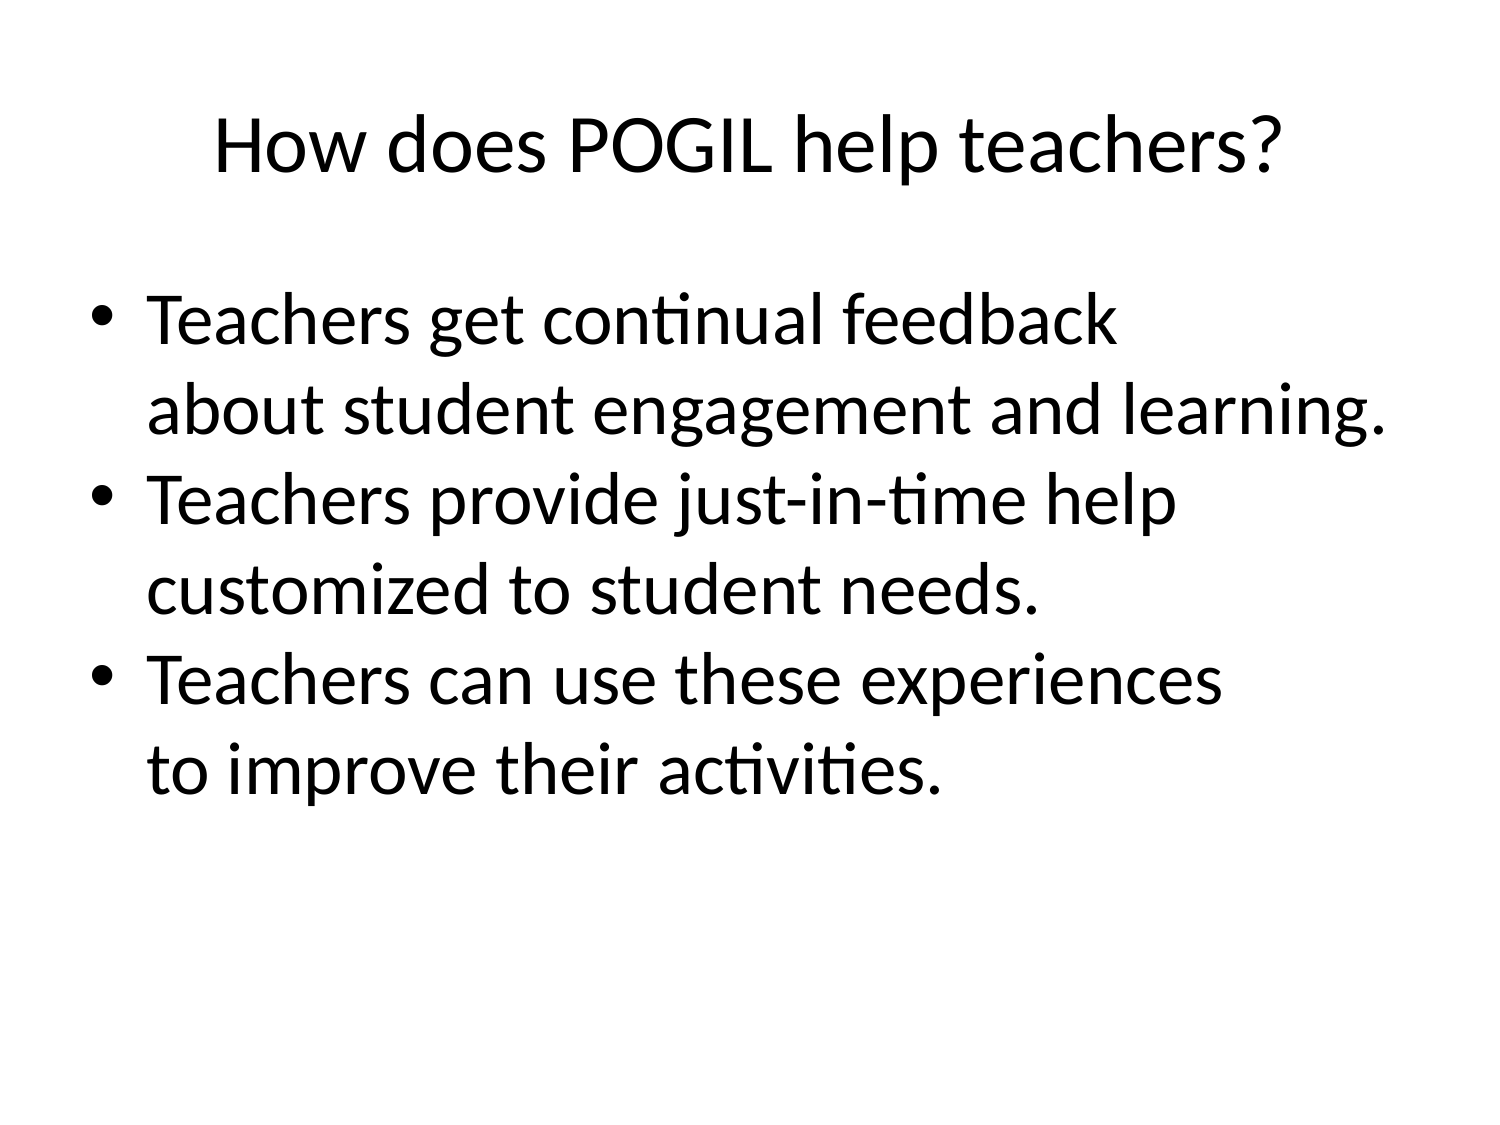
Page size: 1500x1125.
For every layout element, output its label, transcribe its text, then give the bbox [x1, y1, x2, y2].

text_box Teachers get continual feedback about student engagement and learning. Teachers provide just-in-time help customized to student needs. Teachers can use these experiences to improve their activities. [75, 262, 1425, 1005]
text_box How does POGIL help teachers? [75, 45, 1425, 233]
